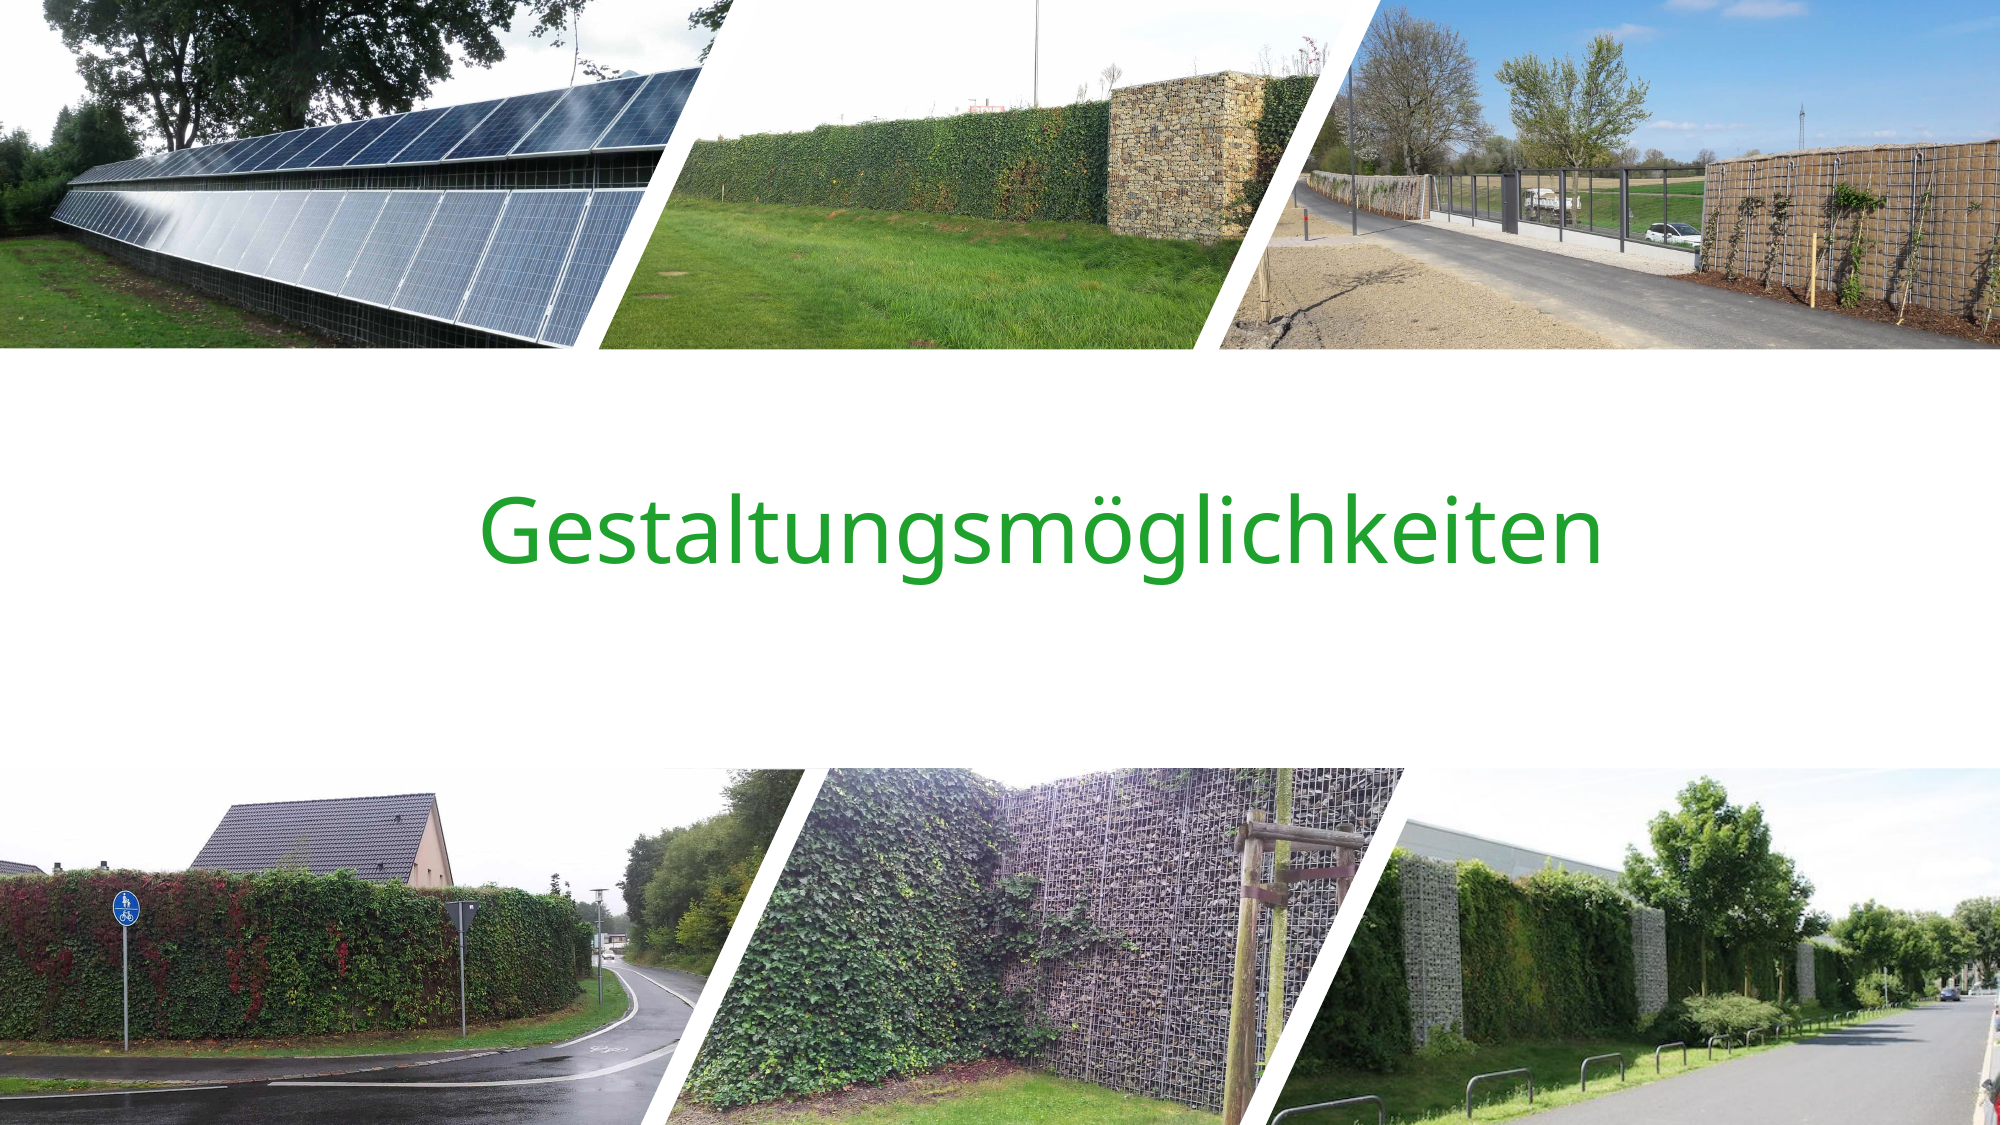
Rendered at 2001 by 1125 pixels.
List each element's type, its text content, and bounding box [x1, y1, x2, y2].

picture [0, 0, 2000, 350]
title Gestaltungsmöglichkeiten [462, 368, 1848, 591]
picture [0, 768, 2000, 1125]
